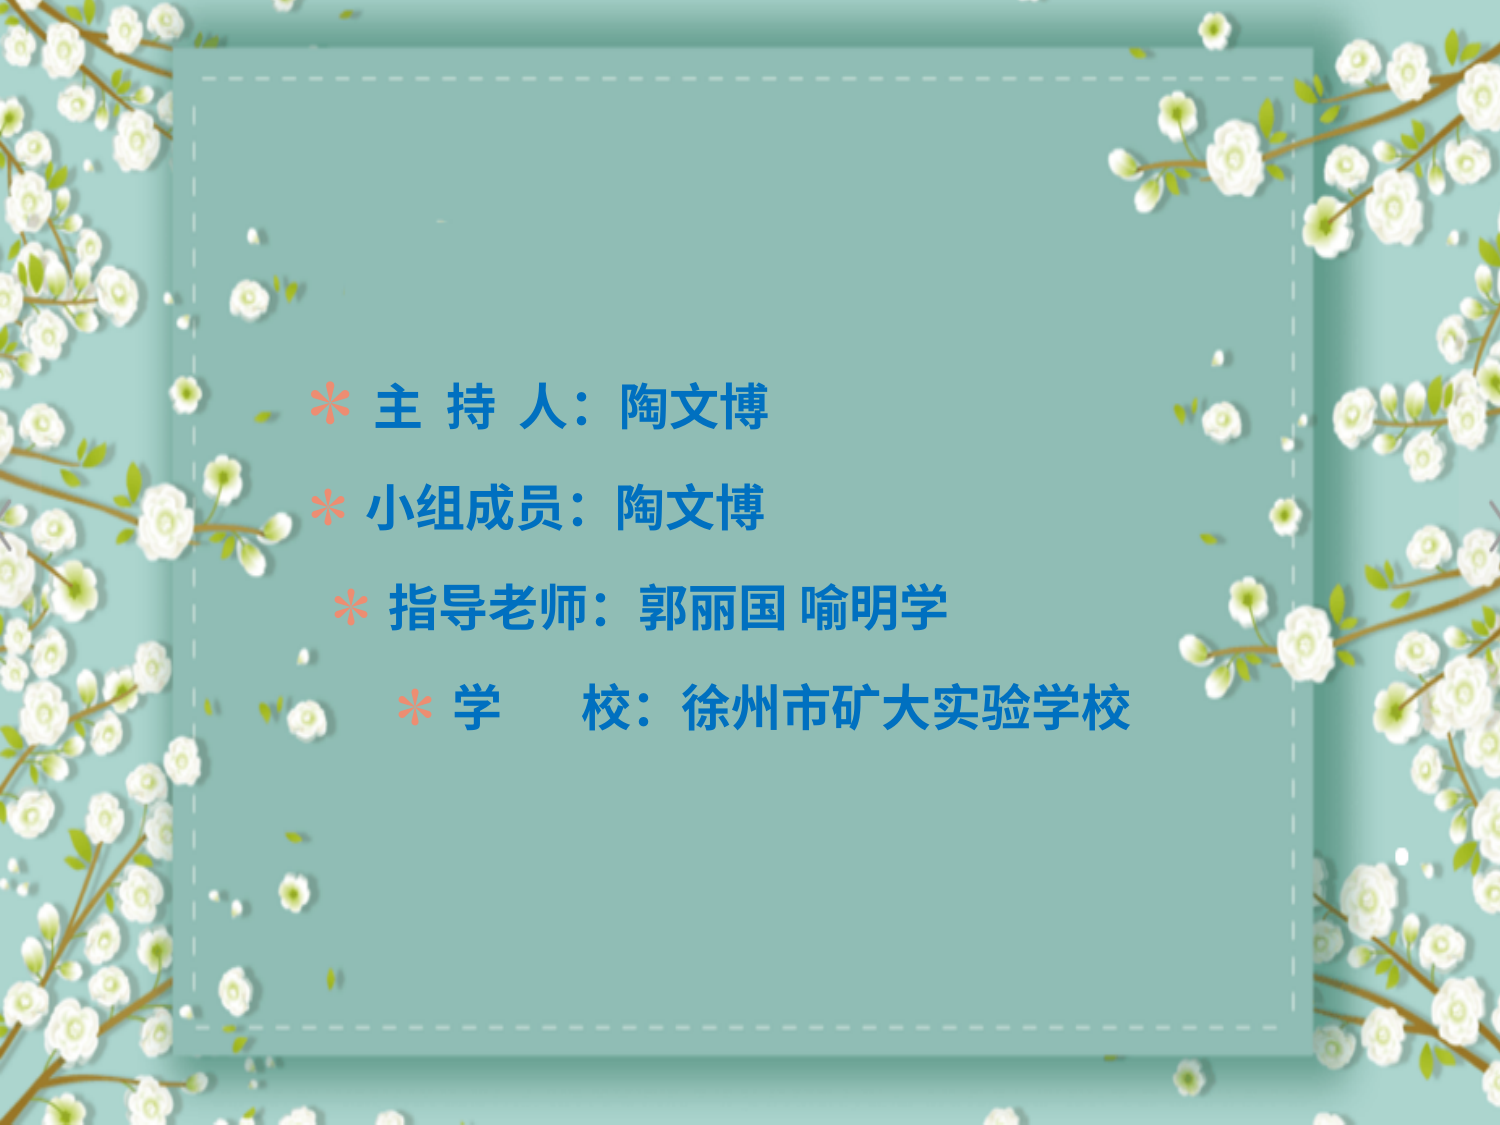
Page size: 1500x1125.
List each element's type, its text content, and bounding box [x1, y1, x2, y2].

picture [0, 0, 1500, 1125]
list ✽主 持 人：陶文博 ✽小组成员：陶文博 ✽指导老师：郭丽国 喻明学 ✽学 校：徐州市矿大实验学校 [74, 160, 1426, 1006]
